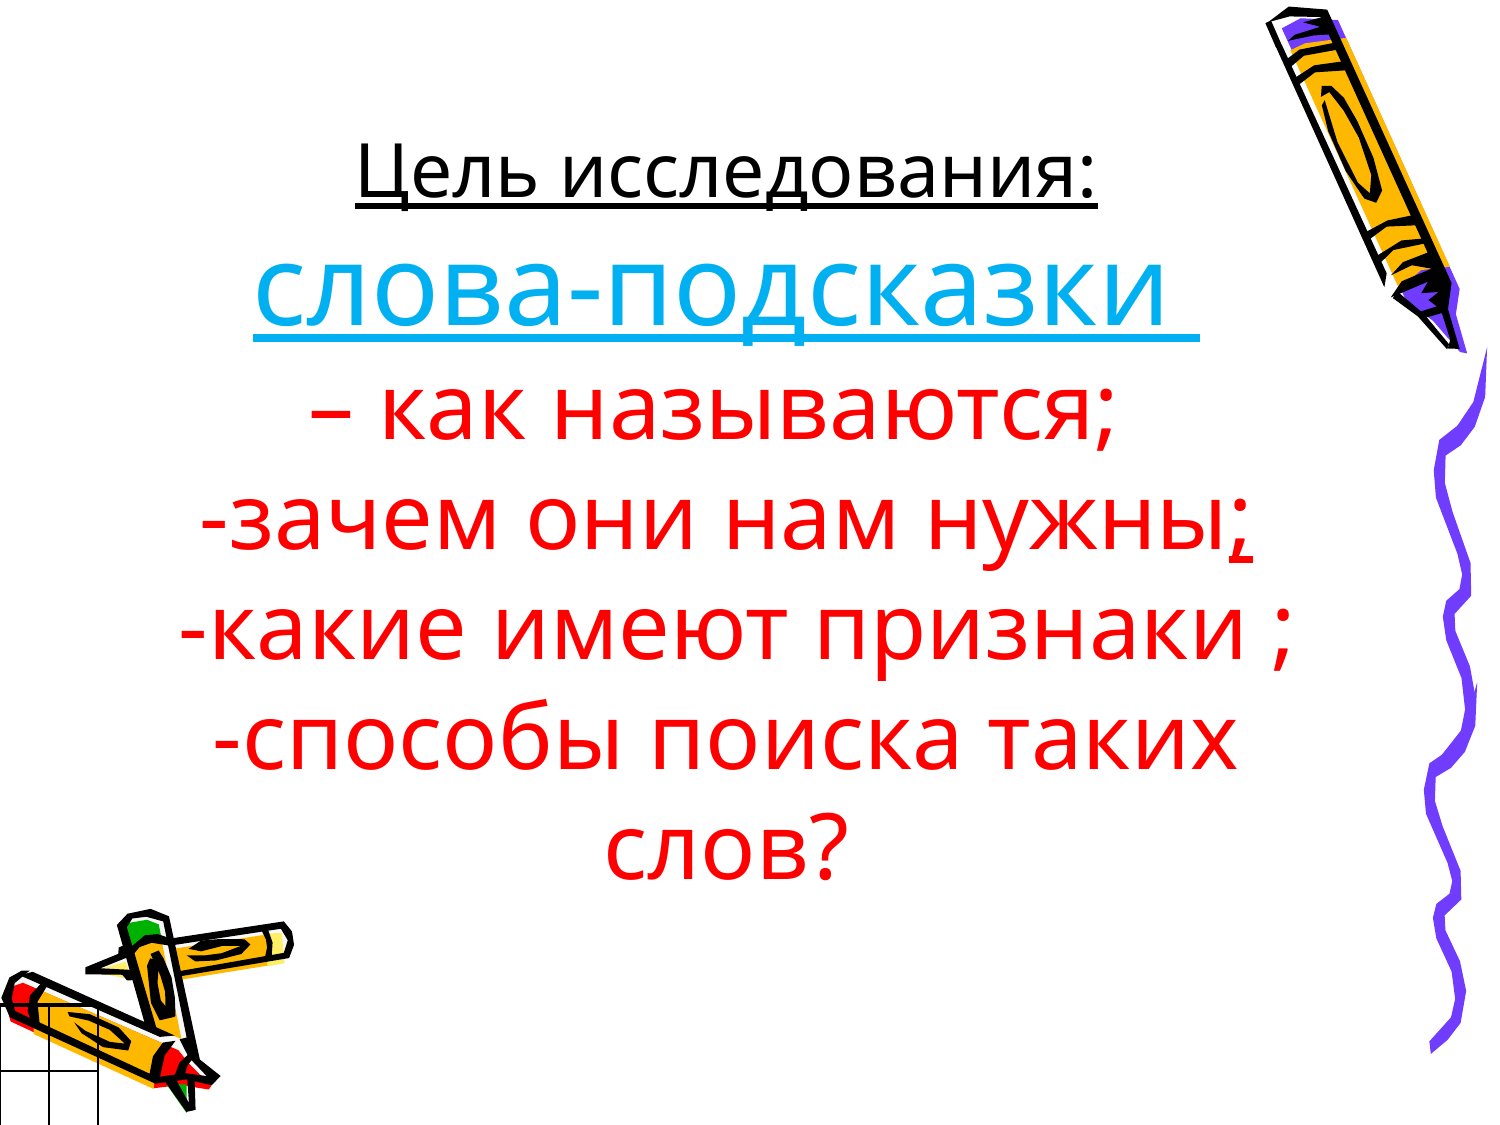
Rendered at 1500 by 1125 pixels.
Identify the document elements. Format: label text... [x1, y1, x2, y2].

title Цель исследования: слова-подсказки – как называются; -зачем они нам нужны; -какие имеют признаки ; -способы поиска таких слов? [111, 0, 1341, 906]
table_cell [50, 1072, 97, 1125]
table_header [50, 1007, 97, 1070]
table_header [1, 1007, 48, 1070]
text_box [158, 308, 290, 385]
table_cell [1, 1072, 48, 1125]
